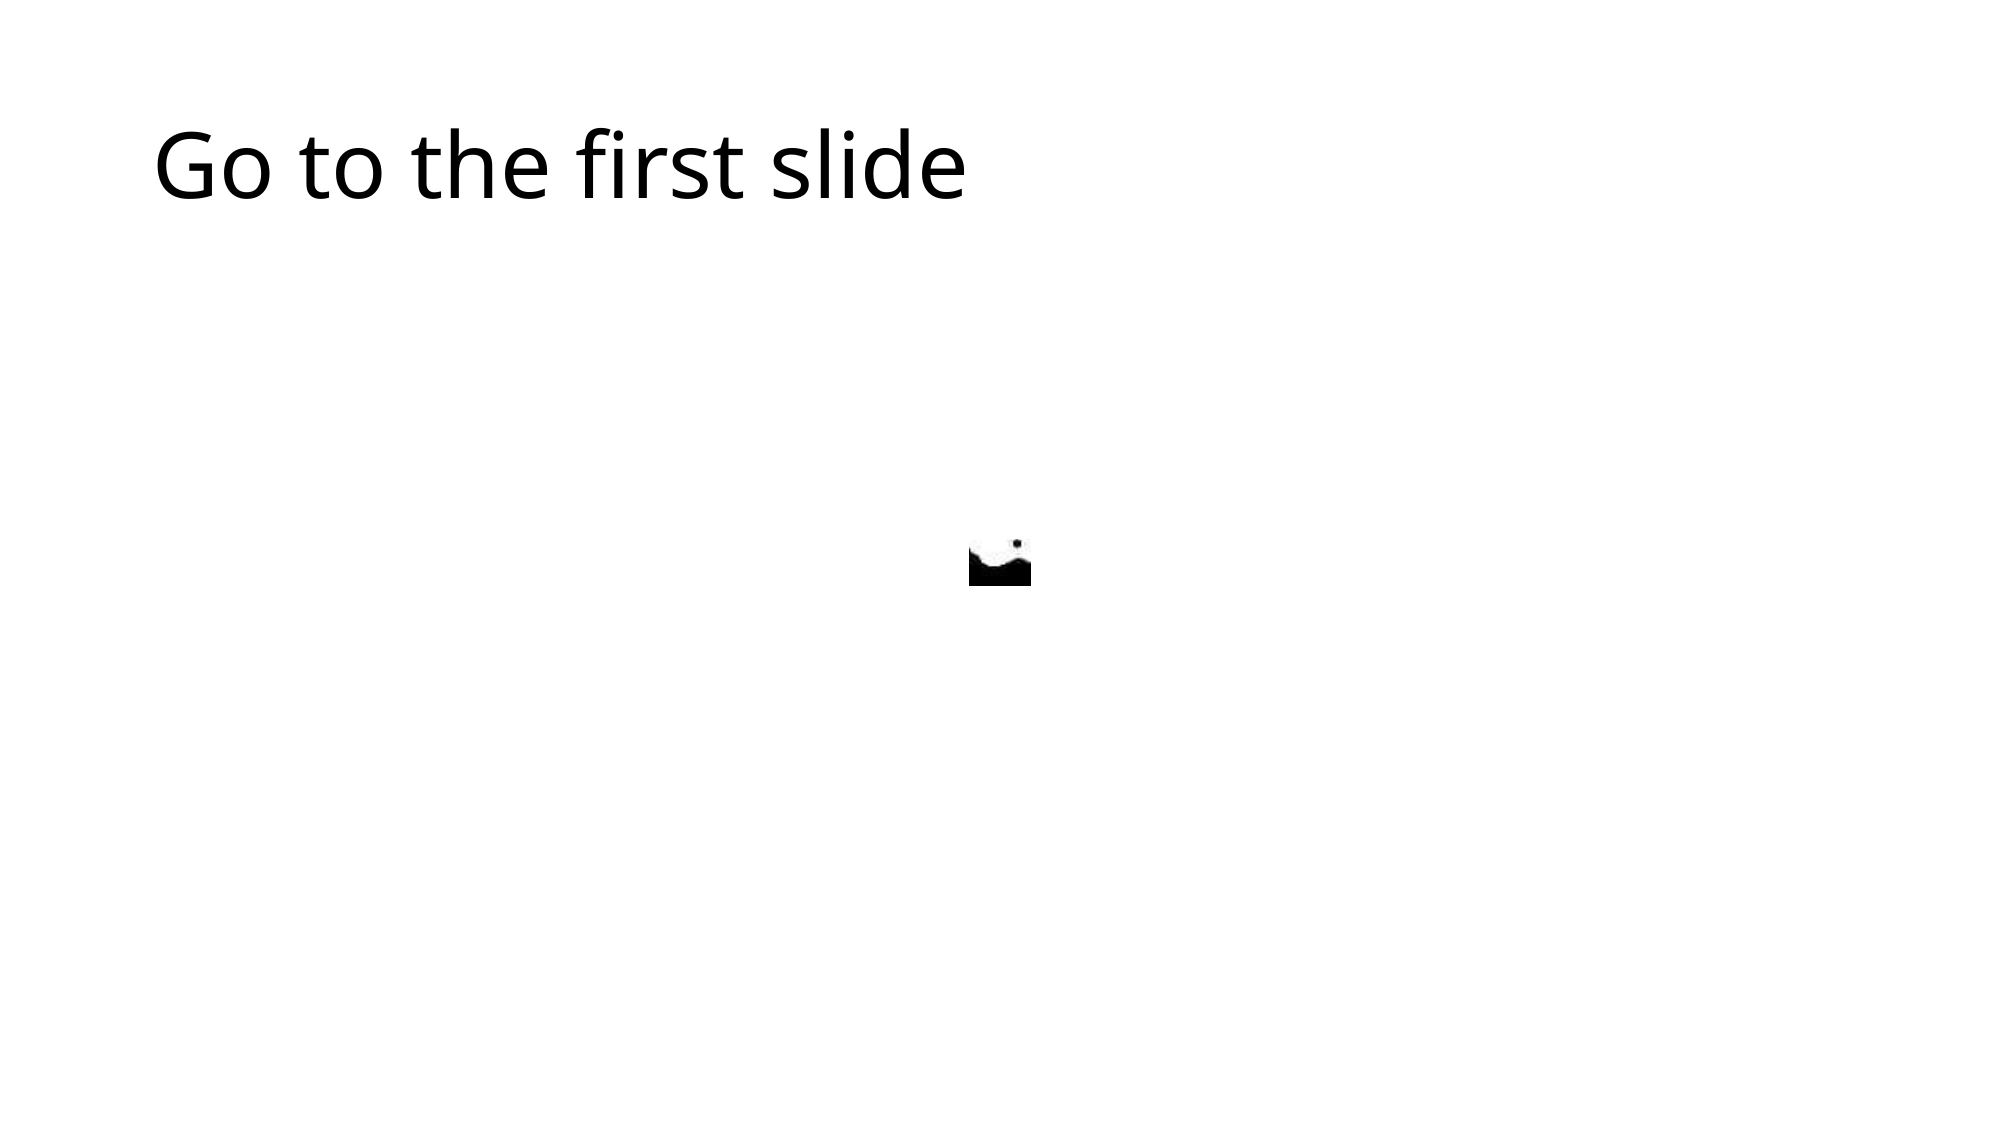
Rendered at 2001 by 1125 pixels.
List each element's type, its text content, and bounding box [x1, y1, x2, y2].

title Go to the first slide [137, 59, 1863, 278]
picture [969, 539, 1031, 586]
